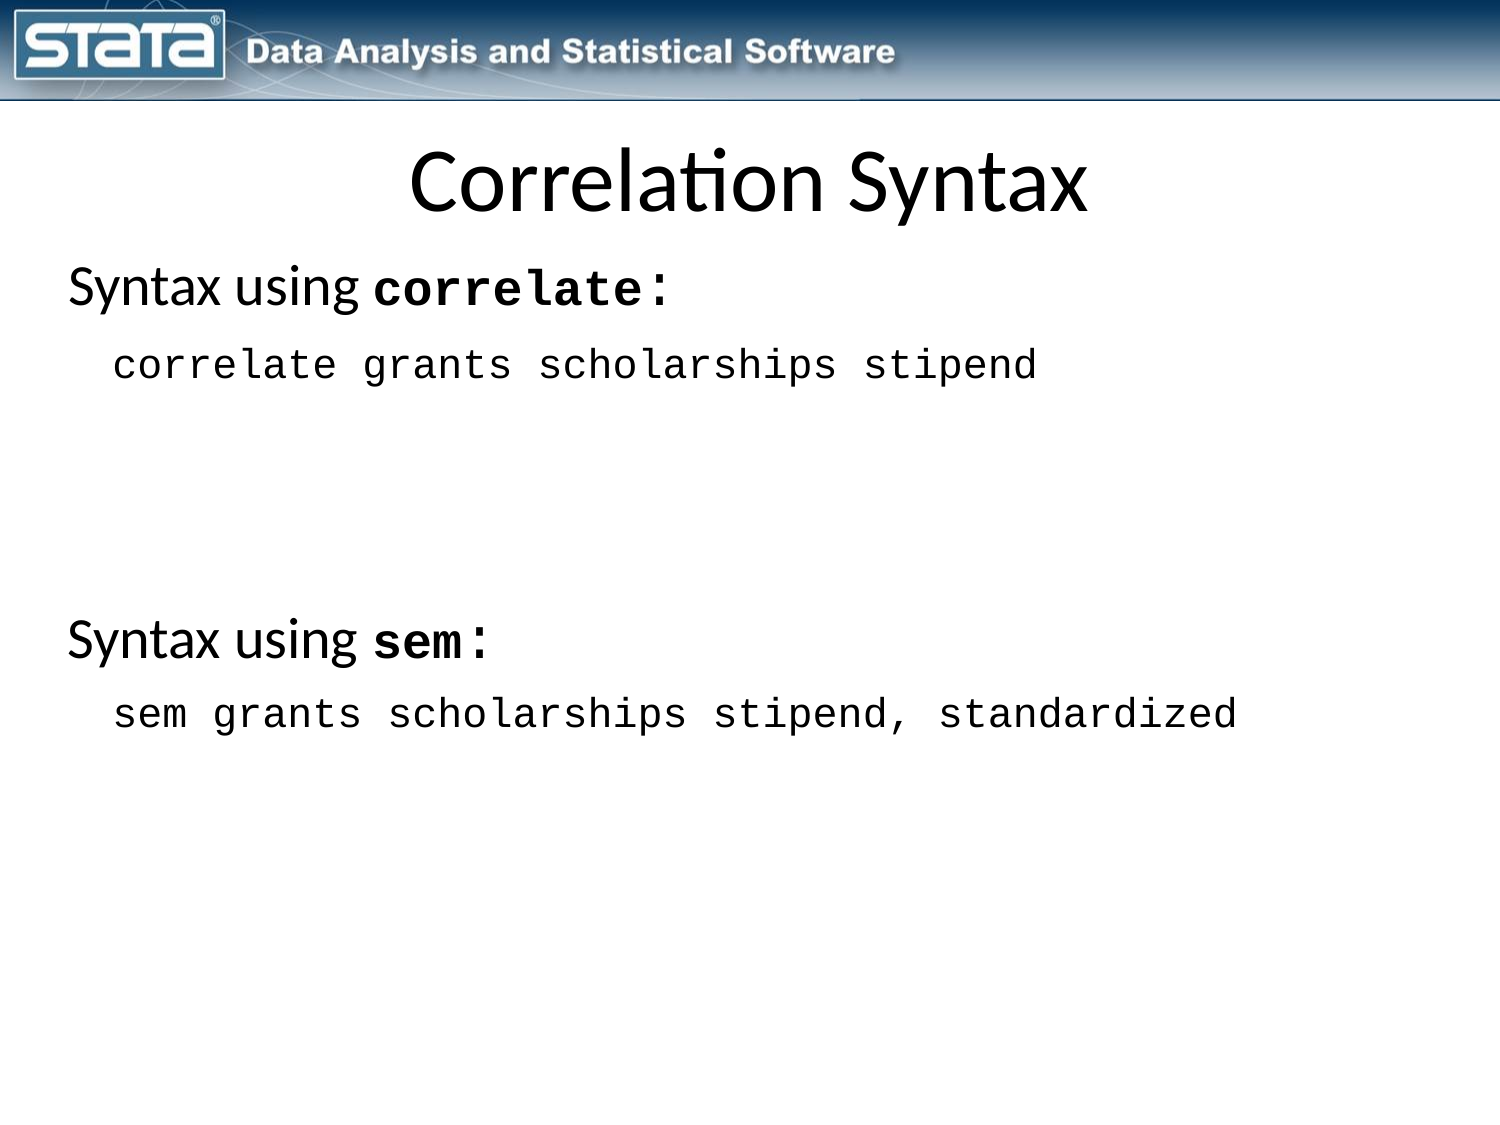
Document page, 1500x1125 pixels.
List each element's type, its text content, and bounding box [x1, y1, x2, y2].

title Correlation Syntax [75, 112, 1425, 238]
text_box correlate grants scholarships stipend [97, 329, 1363, 395]
text_box Syntax using sem: [52, 592, 513, 678]
picture [0, 0, 1500, 101]
text_box Syntax using correlate: [53, 239, 693, 324]
text_box sem grants scholarships stipend, standardized [97, 678, 1450, 744]
